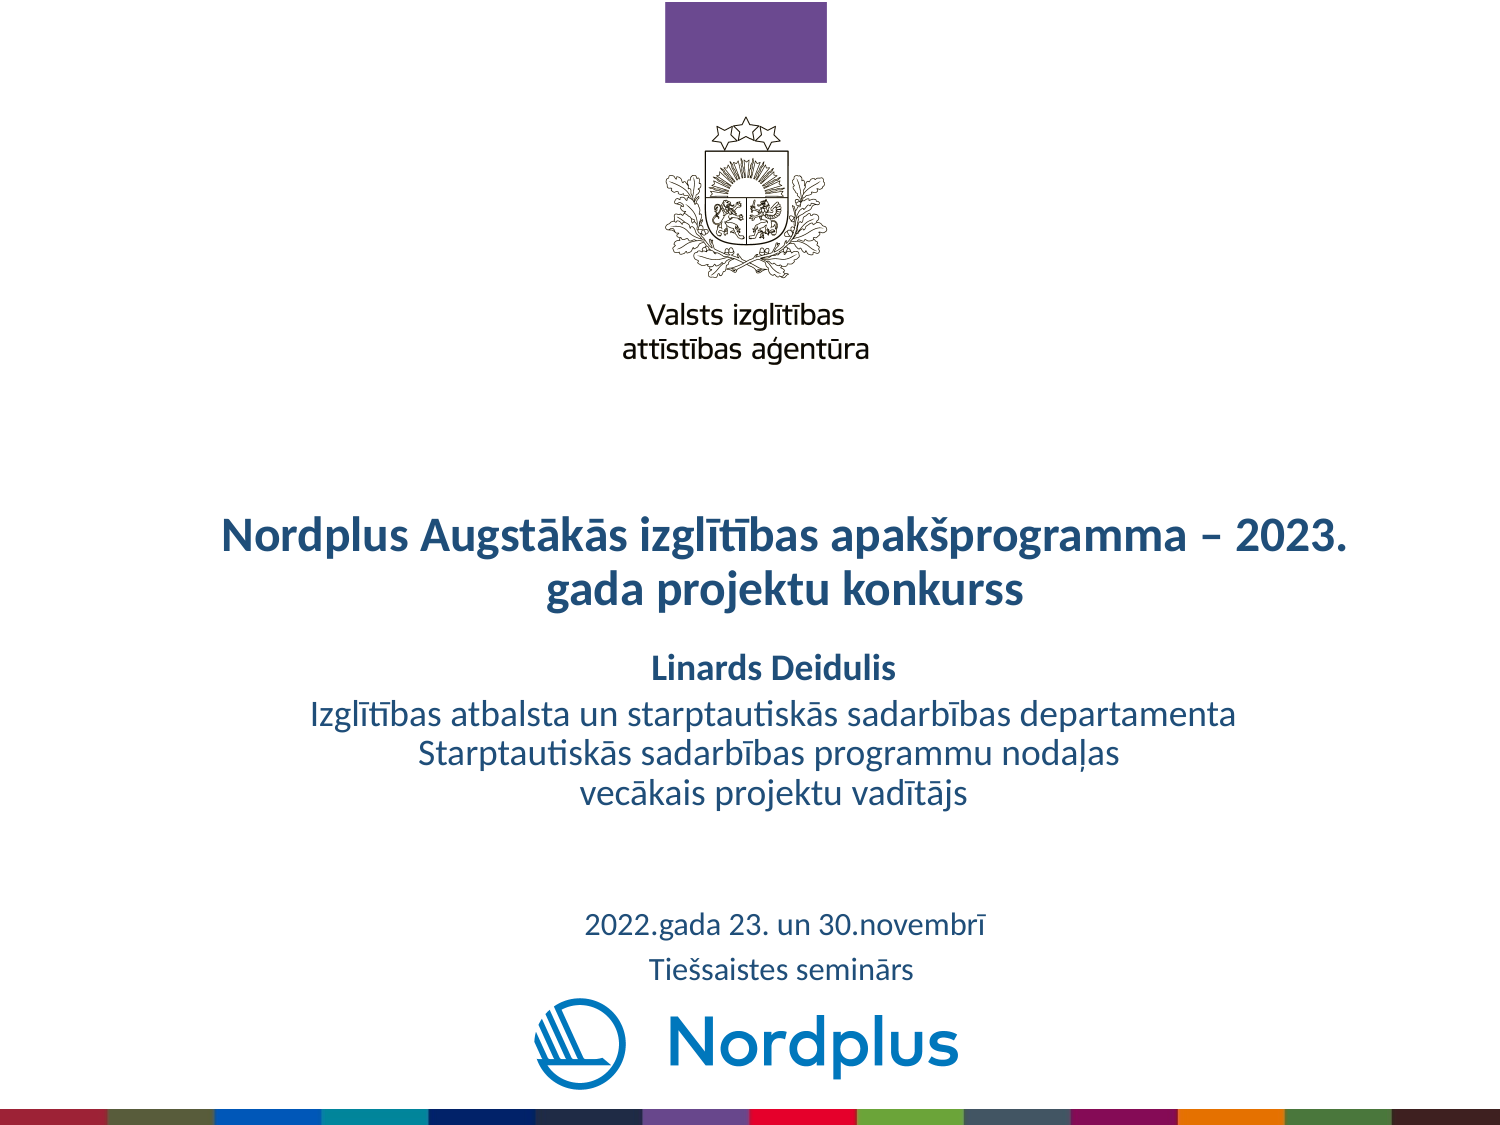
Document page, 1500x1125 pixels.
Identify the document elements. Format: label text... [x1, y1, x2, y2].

title Nordplus Augstākās izglītības apakšprogramma – 2023. gada projektu konkurss [176, 501, 1395, 624]
picture [0, 0, 1500, 1125]
text_box Linards Deidulis Izglītības atbalsta un starptautiskās sadarbības departamenta Starptautiskās sadarbības programmu nodaļas vecākais projektu vadītājs [197, 641, 1350, 821]
text_box 2022.gada 23. un 30.novembrī Tiešsaistes seminārs [318, 894, 1252, 995]
